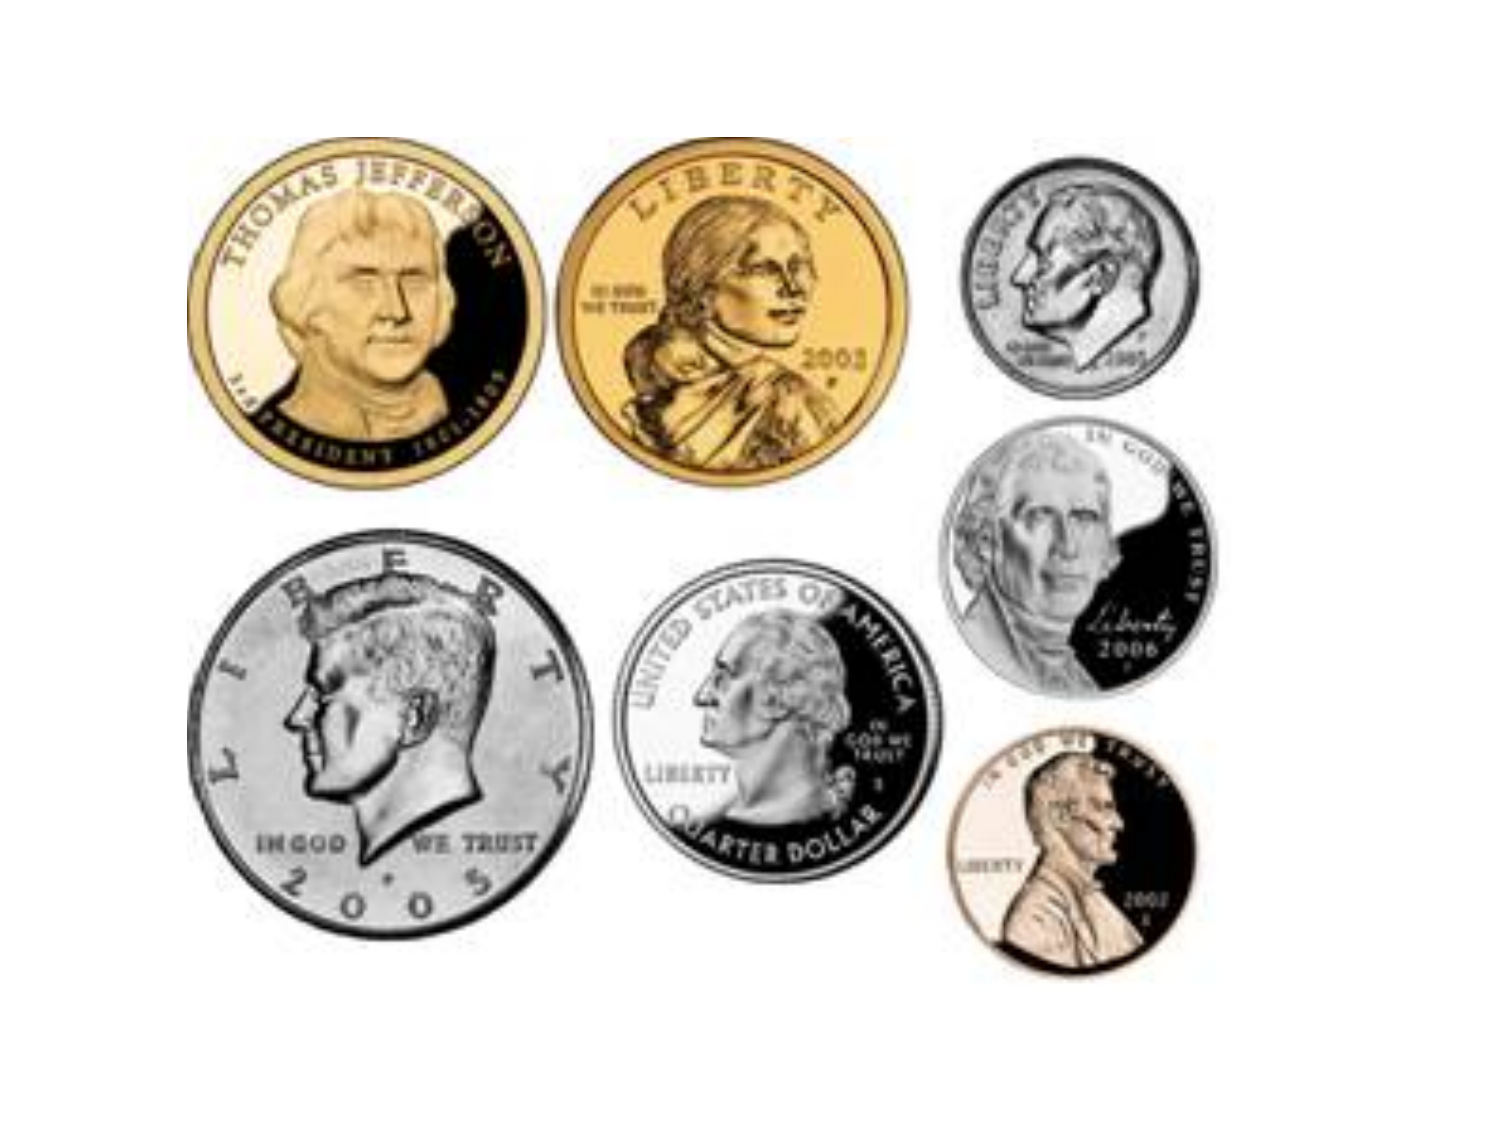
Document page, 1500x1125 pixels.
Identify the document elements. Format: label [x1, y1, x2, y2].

picture [187, 137, 1231, 1000]
